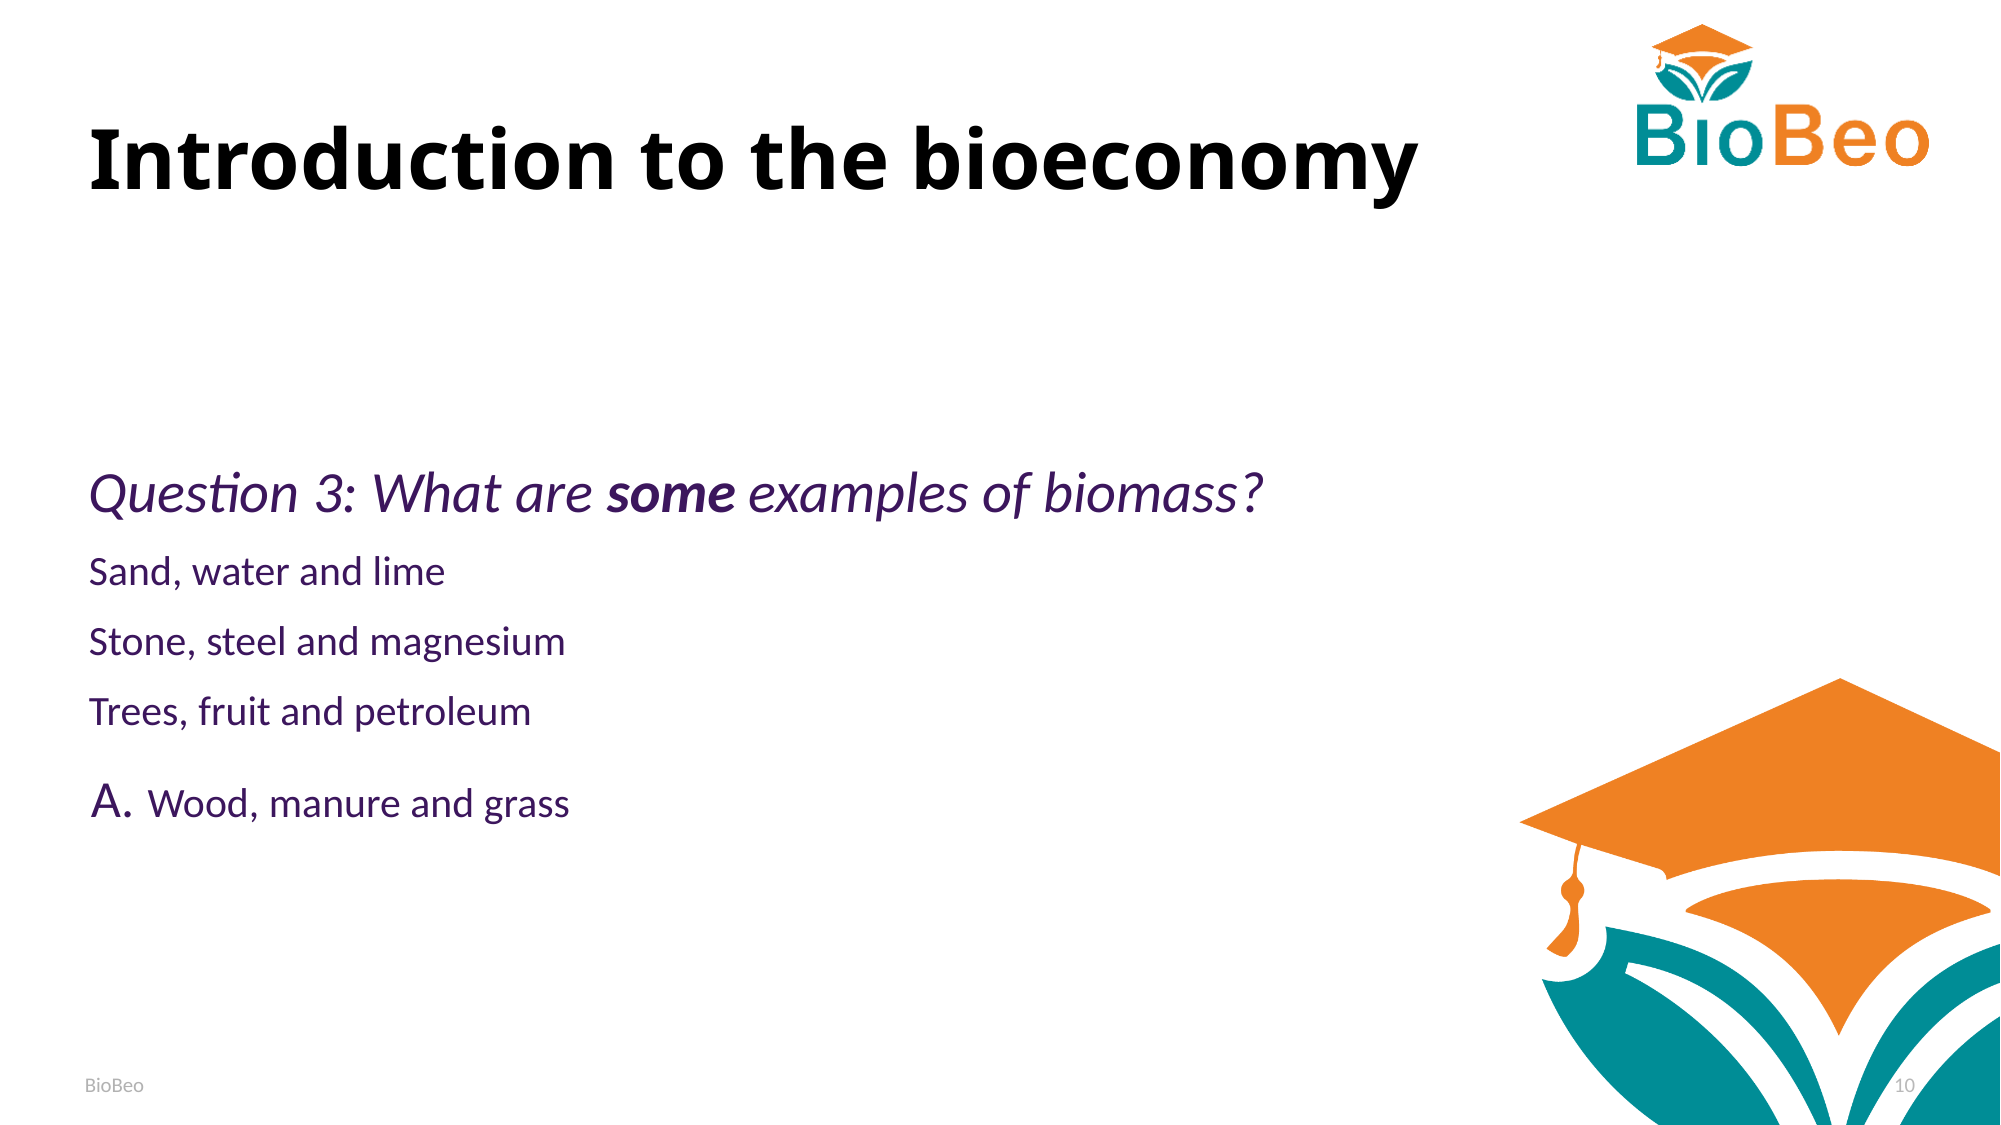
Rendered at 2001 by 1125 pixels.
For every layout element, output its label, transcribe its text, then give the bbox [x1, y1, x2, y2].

footer BioBeo [69, 1065, 1805, 1103]
slide_number 10 [1818, 1065, 1931, 1103]
title Introduction to the bioeconomy [74, 88, 1935, 237]
picture [1635, 22, 1931, 88]
text_box Question 3: What are some examples of biomass? Sand, water and lime Stone, steel and magnesium Trees, fruit and petroleum Wood, manure and grass [74, 441, 1819, 834]
picture [1478, 618, 2000, 1125]
